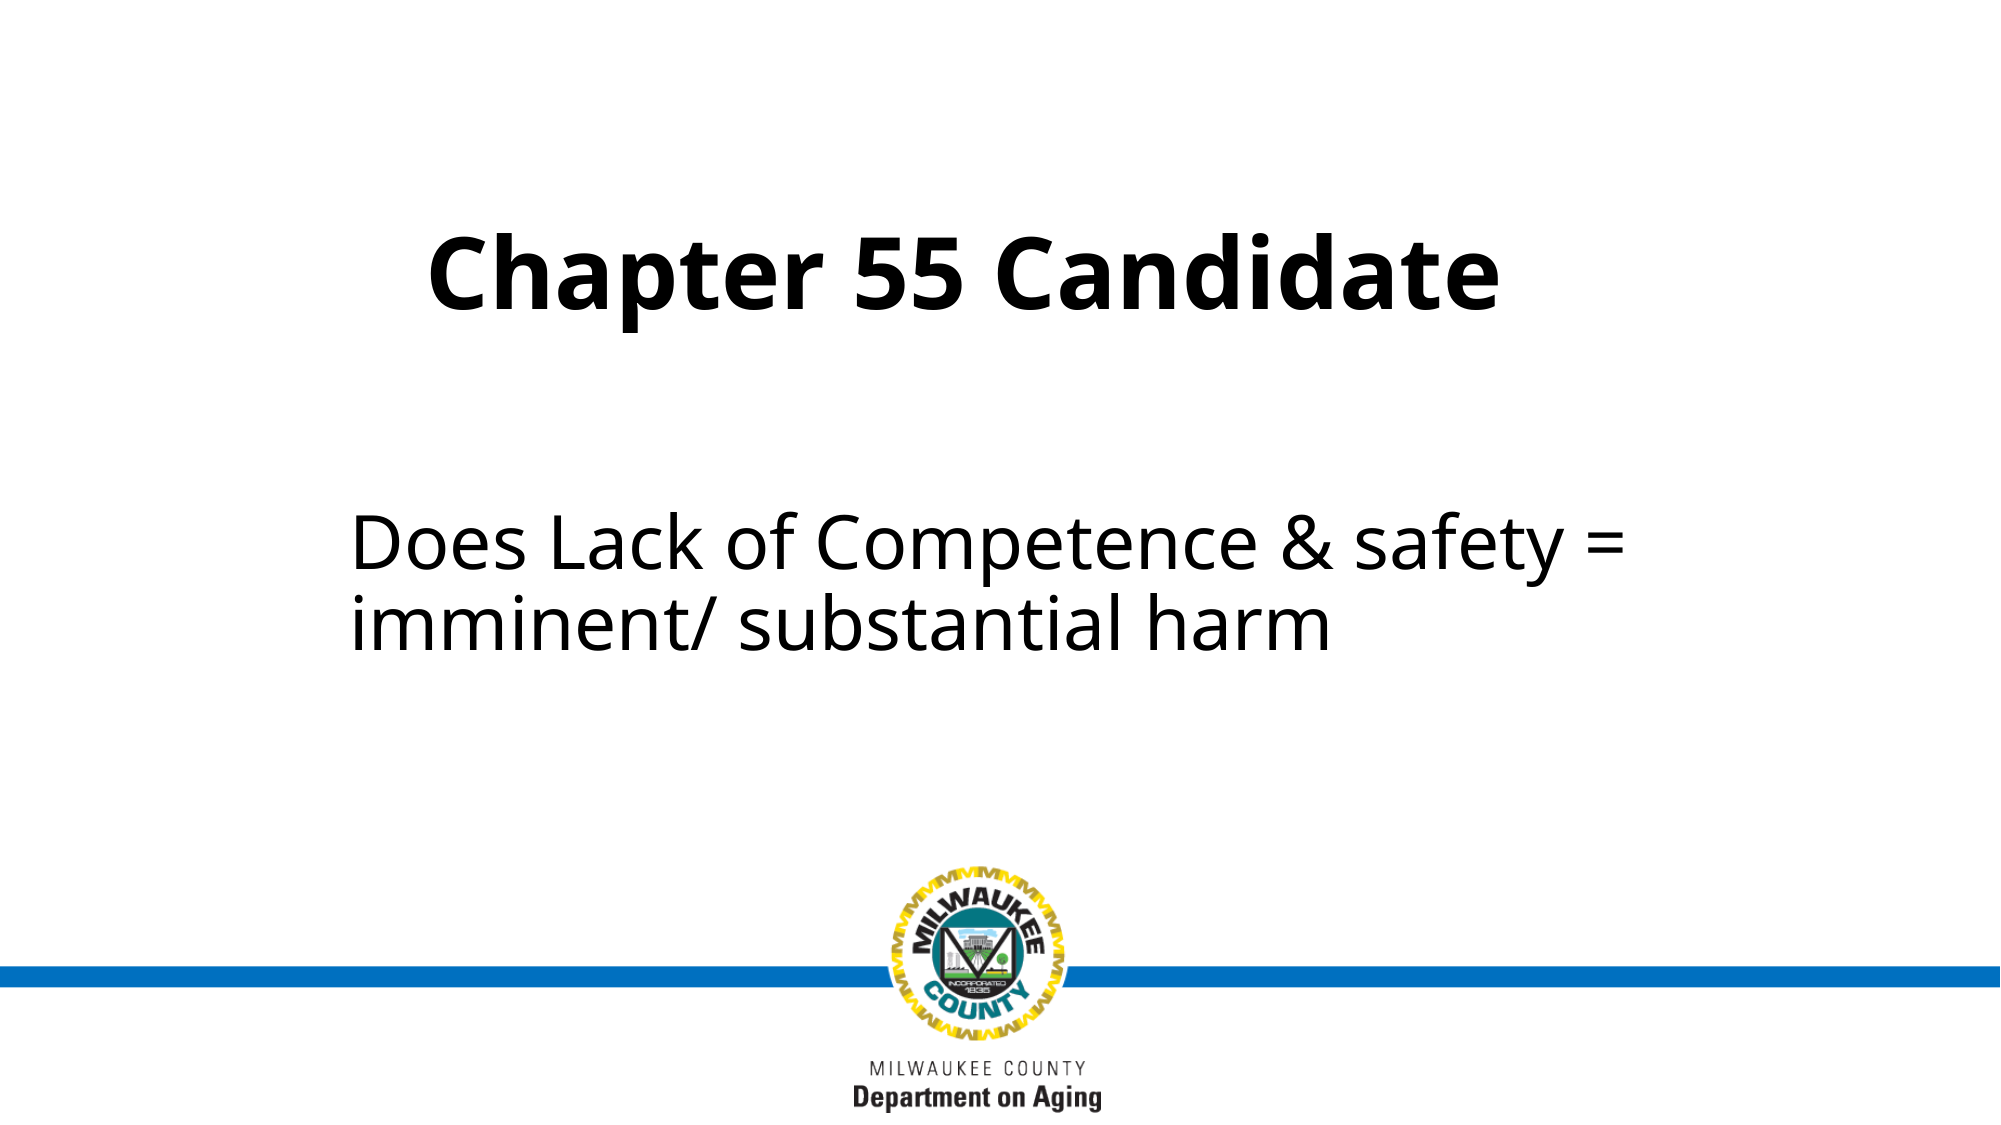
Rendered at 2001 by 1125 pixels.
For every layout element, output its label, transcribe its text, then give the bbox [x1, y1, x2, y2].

list Does Lack of Competence & safety = imminent/ substantial harm [334, 386, 1661, 867]
picture [854, 867, 1101, 1113]
title Chapter 55 Candidate [317, 168, 1612, 386]
